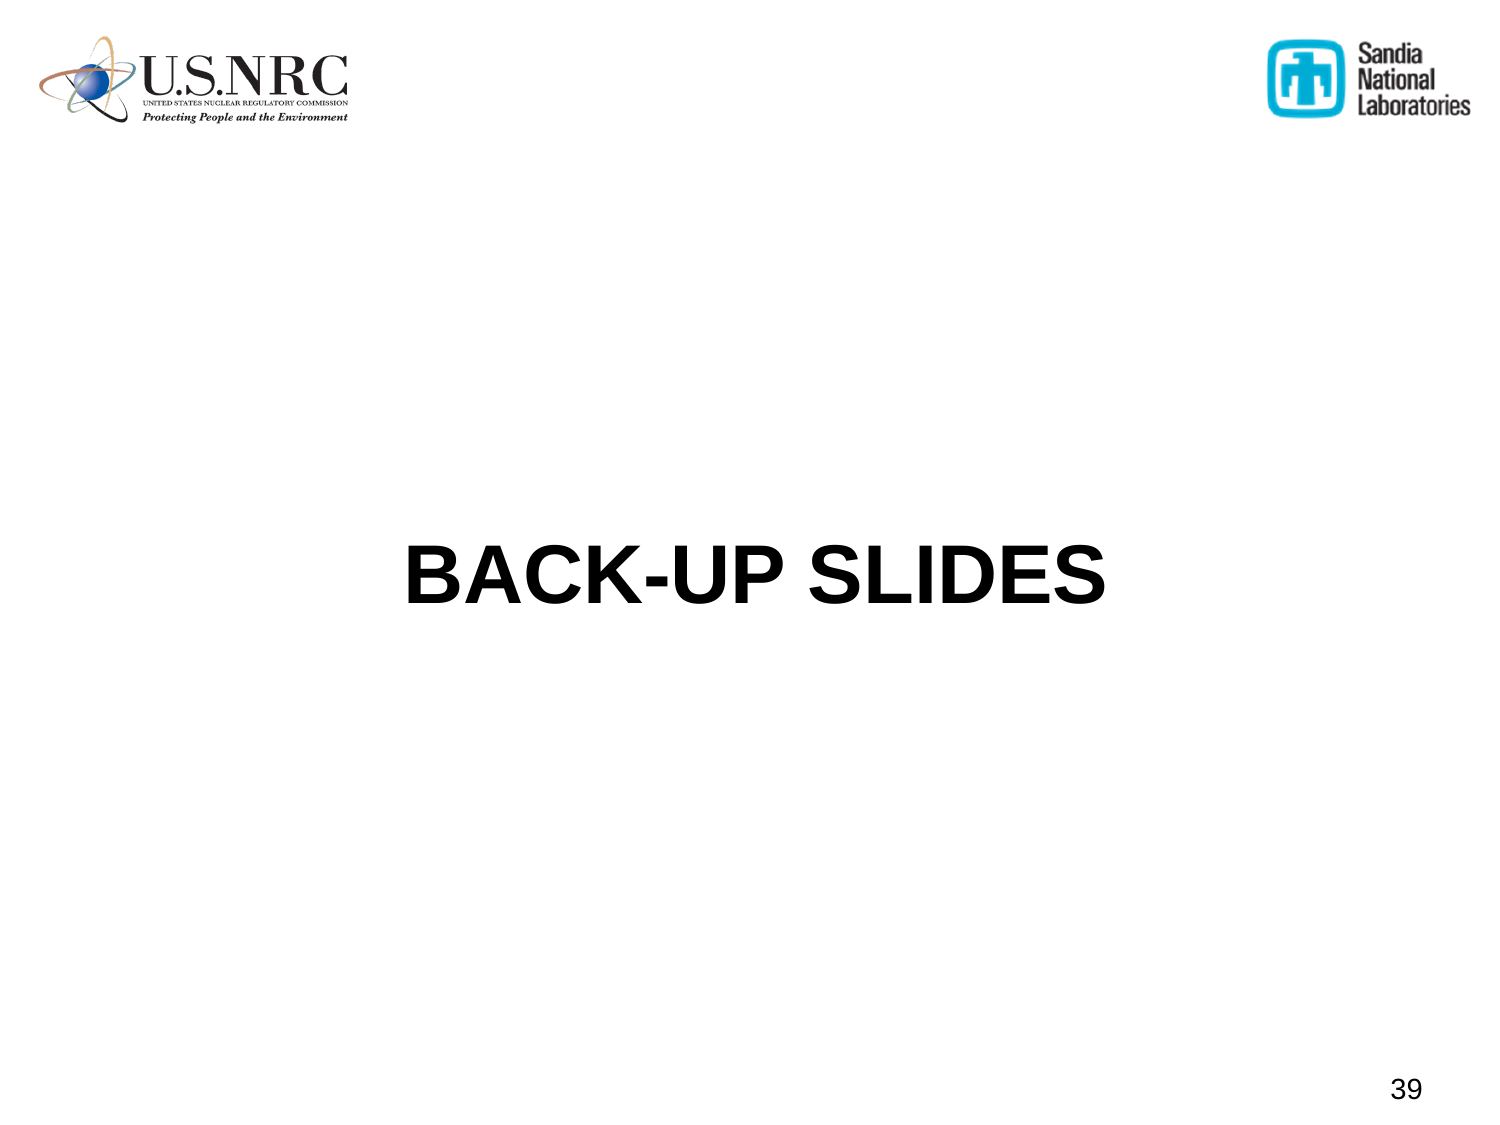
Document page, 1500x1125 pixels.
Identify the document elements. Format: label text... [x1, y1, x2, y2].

picture [1262, 33, 1475, 126]
title Back-up slides [118, 512, 1394, 737]
picture [37, 33, 350, 126]
slide_number 39 [1353, 1062, 1461, 1113]
